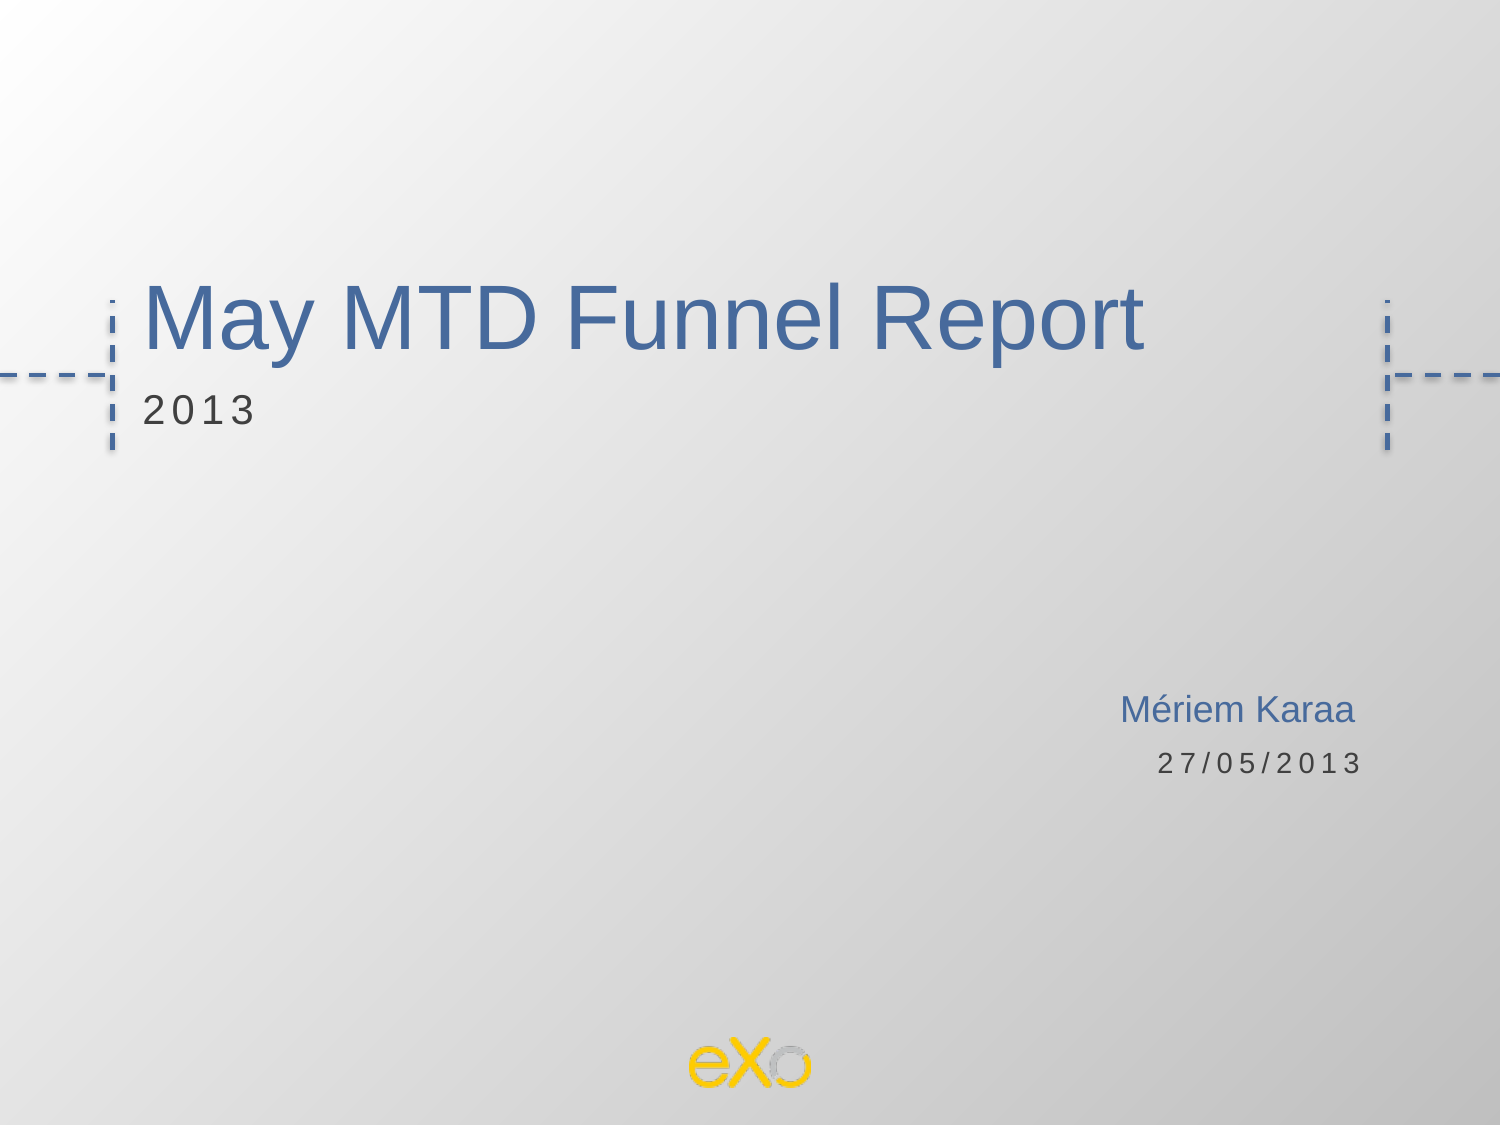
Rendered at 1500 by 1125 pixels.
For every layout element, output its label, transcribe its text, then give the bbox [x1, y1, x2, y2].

picture [689, 1037, 811, 1088]
list May MTD Funnel Report [127, 262, 1373, 375]
list 27/05/2013 [129, 737, 1375, 850]
list Mériem Karaa [125, 624, 1370, 738]
list 2013 [127, 375, 1373, 488]
